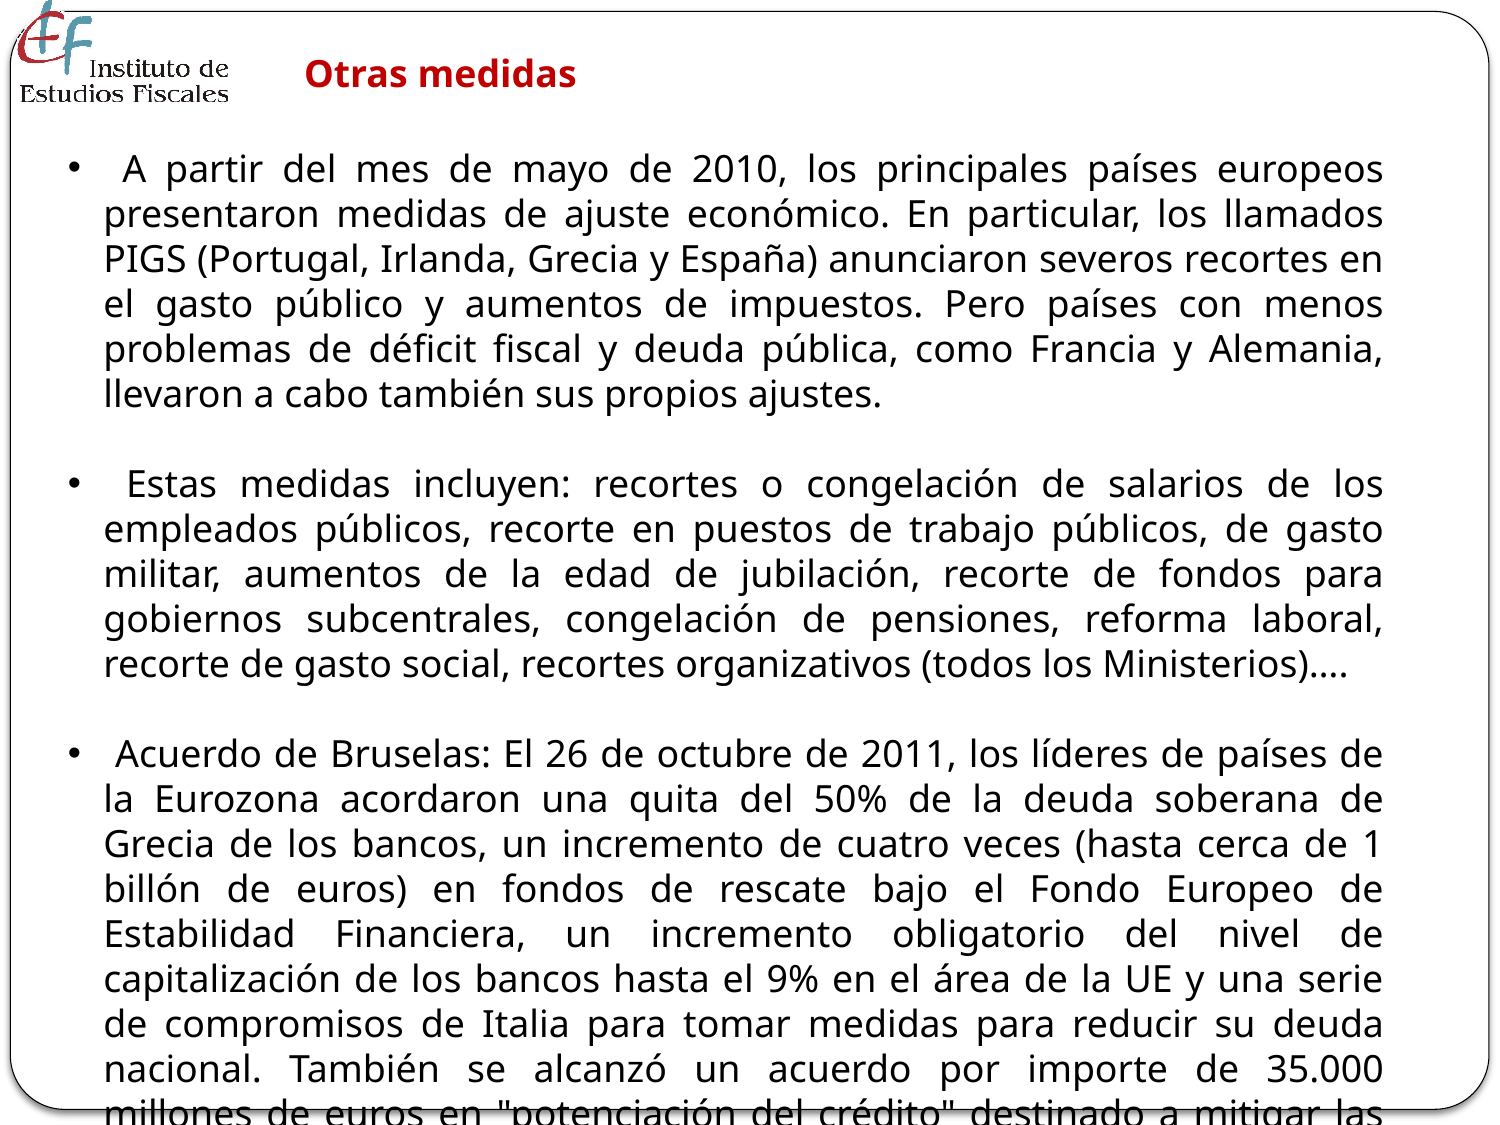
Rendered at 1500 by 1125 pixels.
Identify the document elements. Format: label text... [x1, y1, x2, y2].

text_box Otras medidas [289, 42, 1247, 103]
picture [17, 0, 228, 102]
text_box A partir del mes de mayo de 2010, los principales países europeos presentaron medidas de ajuste económico. En particular, los llamados PIGS (Portugal, Irlanda, Grecia y España) anunciaron severos recortes en el gasto público y aumentos de impuestos. Pero países con menos problemas de déficit fiscal y deuda pública, como Francia y Alemania, llevaron a cabo también sus propios ajustes. Estas medidas incluyen: recortes o congelación de salarios de los empleados públicos, recorte en puestos de trabajo públicos, de gasto militar, aumentos de la edad de jubilación, recorte de fondos para gobiernos subcentrales, congelación de pensiones, reforma laboral, recorte de gasto social, recortes organizativos (todos los Ministerios)…. Acuerdo de Bruselas: El 26 de octubre de 2011, los líderes de países de la Eurozona acordaron una quita del 50% de la deuda soberana de Grecia de los bancos, un incremento de cuatro veces (hasta cerca de 1 billón de euros) en fondos de rescate bajo el Fondo Europeo de Estabilidad Financiera, un incremento obligatorio del nivel de capitalización de los bancos hasta el 9% en el área de la UE y una serie de compromisos de Italia para tomar medidas para reducir su deuda nacional. También se alcanzó un acuerdo por importe de 35.000 millones de euros en "potenciación del crédito" destinado a mitigar las posibles pérdidas que podrían sufrir los bancos europeos. [53, 137, 1400, 1125]
